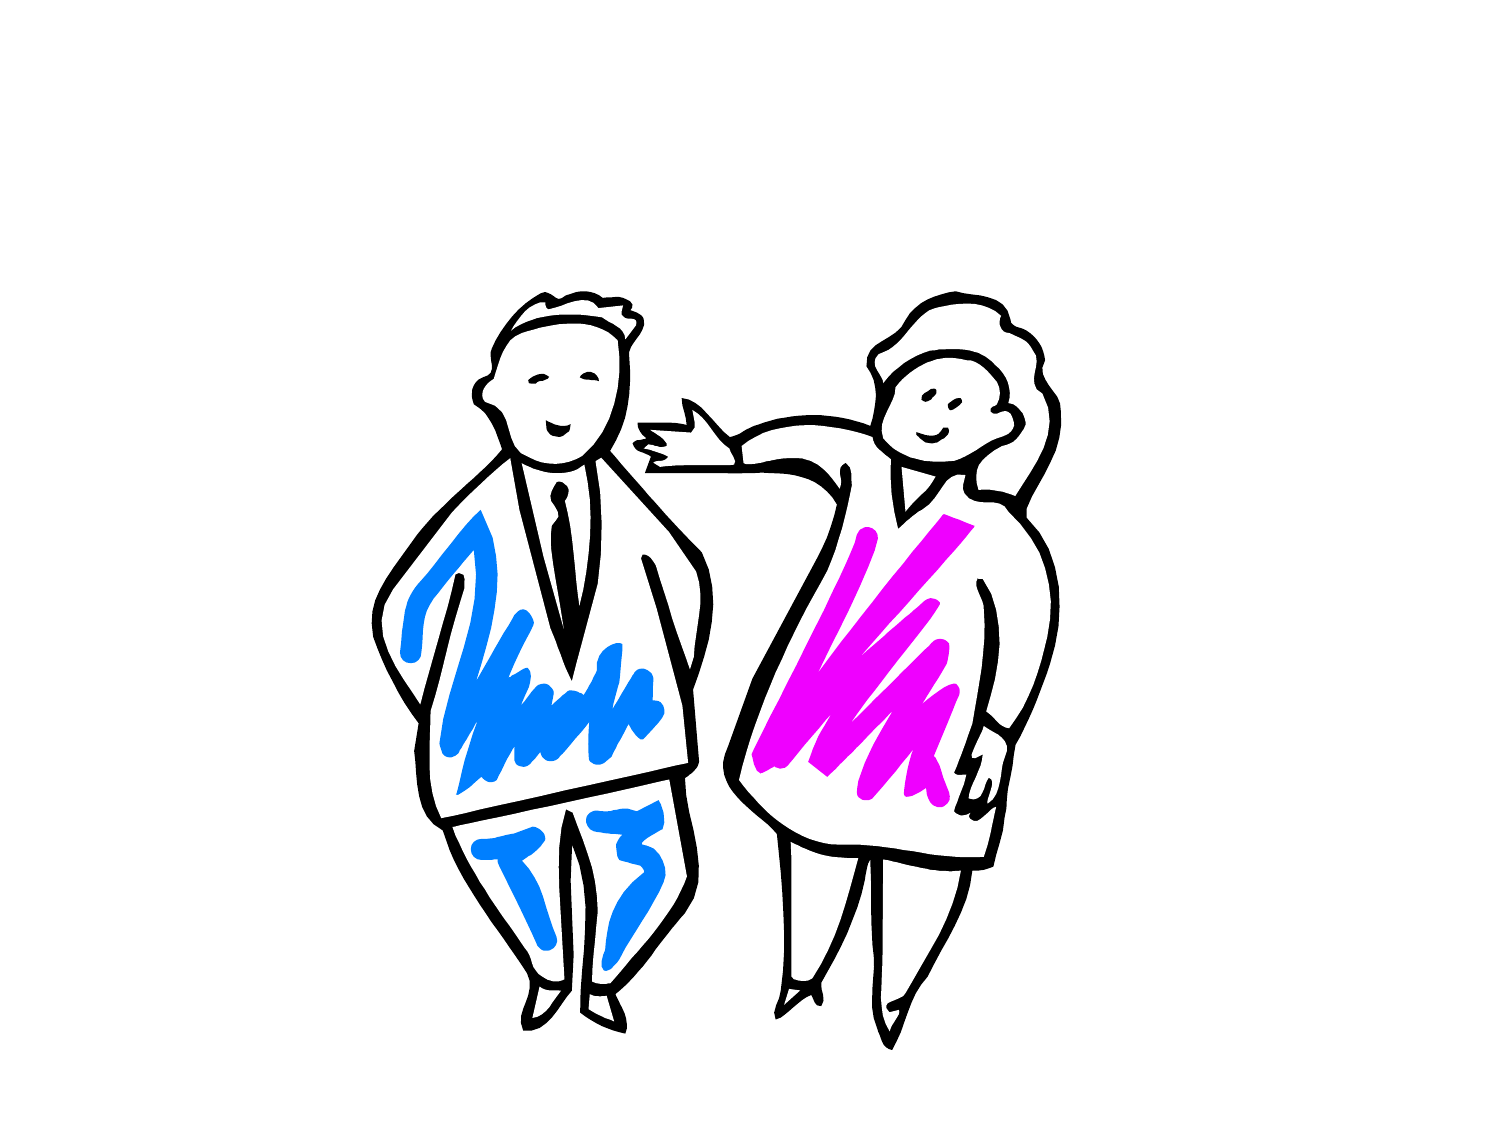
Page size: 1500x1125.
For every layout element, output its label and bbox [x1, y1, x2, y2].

picture [362, 287, 1066, 1051]
